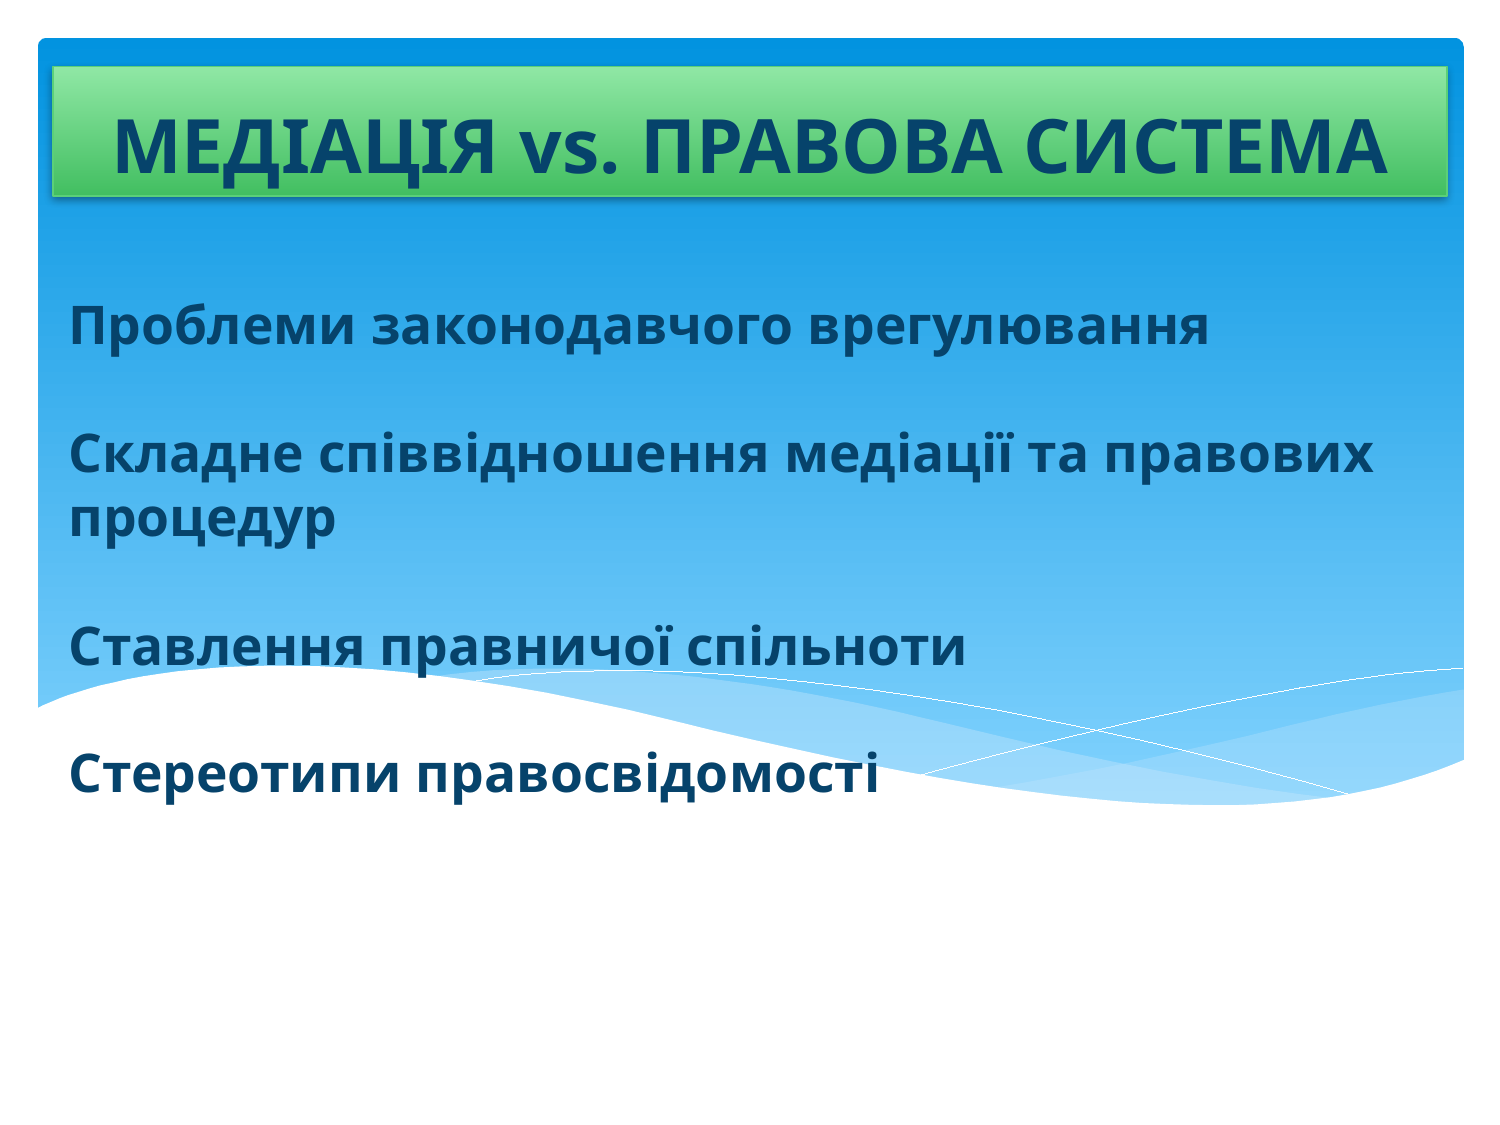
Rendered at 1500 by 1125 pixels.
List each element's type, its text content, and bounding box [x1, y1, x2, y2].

title Проблеми законодавчого врегулювання Складне співвідношення медіації та правових процедур Ставлення правничої спільноти Стереотипи правосвідомості [53, 219, 1447, 1012]
list МЕДІАЦІЯ vs. ПРАВОВА СИСТЕМА [52, 66, 1448, 197]
